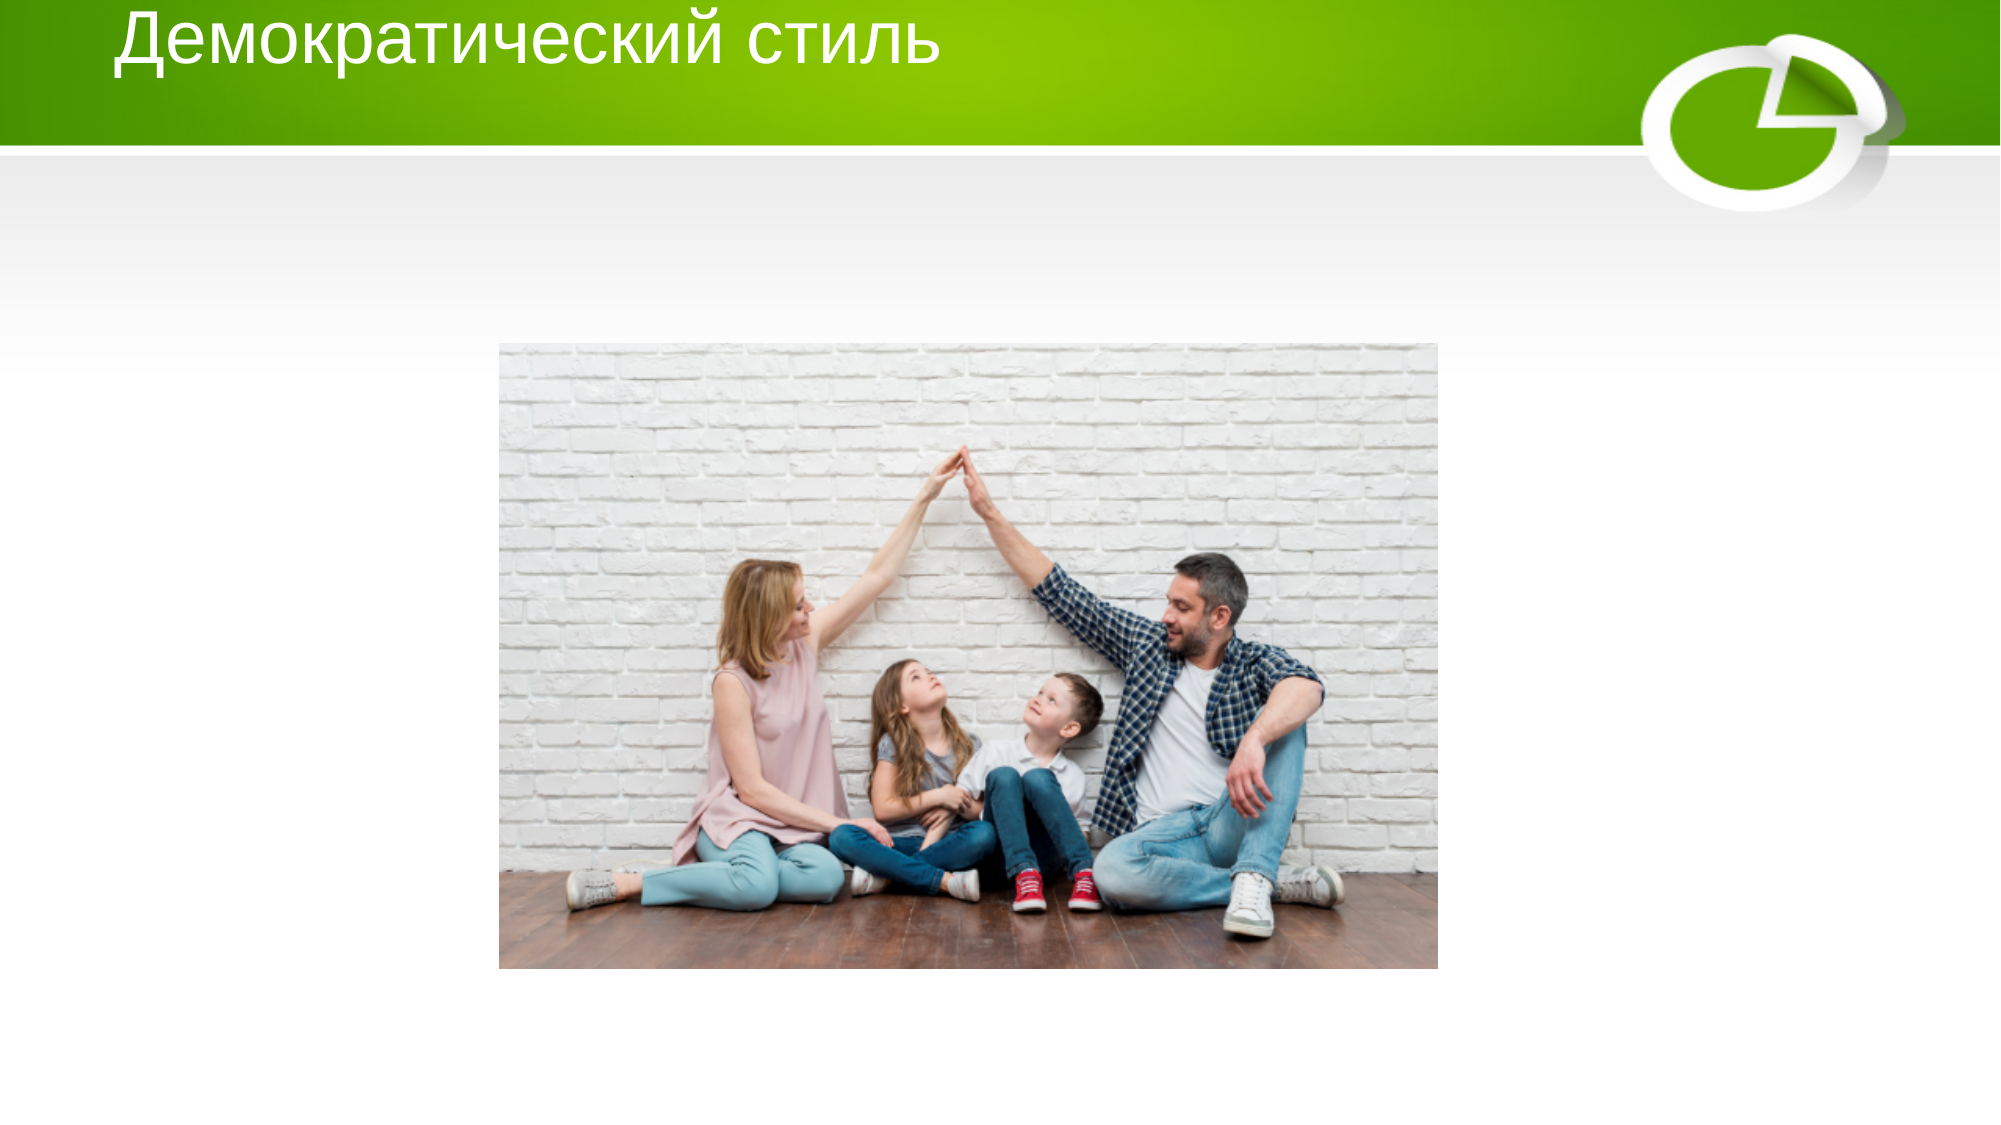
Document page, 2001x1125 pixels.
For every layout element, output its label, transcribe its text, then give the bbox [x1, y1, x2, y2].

title Демократический стиль [99, 30, 1901, 127]
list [499, 343, 1438, 969]
picture [0, 0, 2001, 1125]
